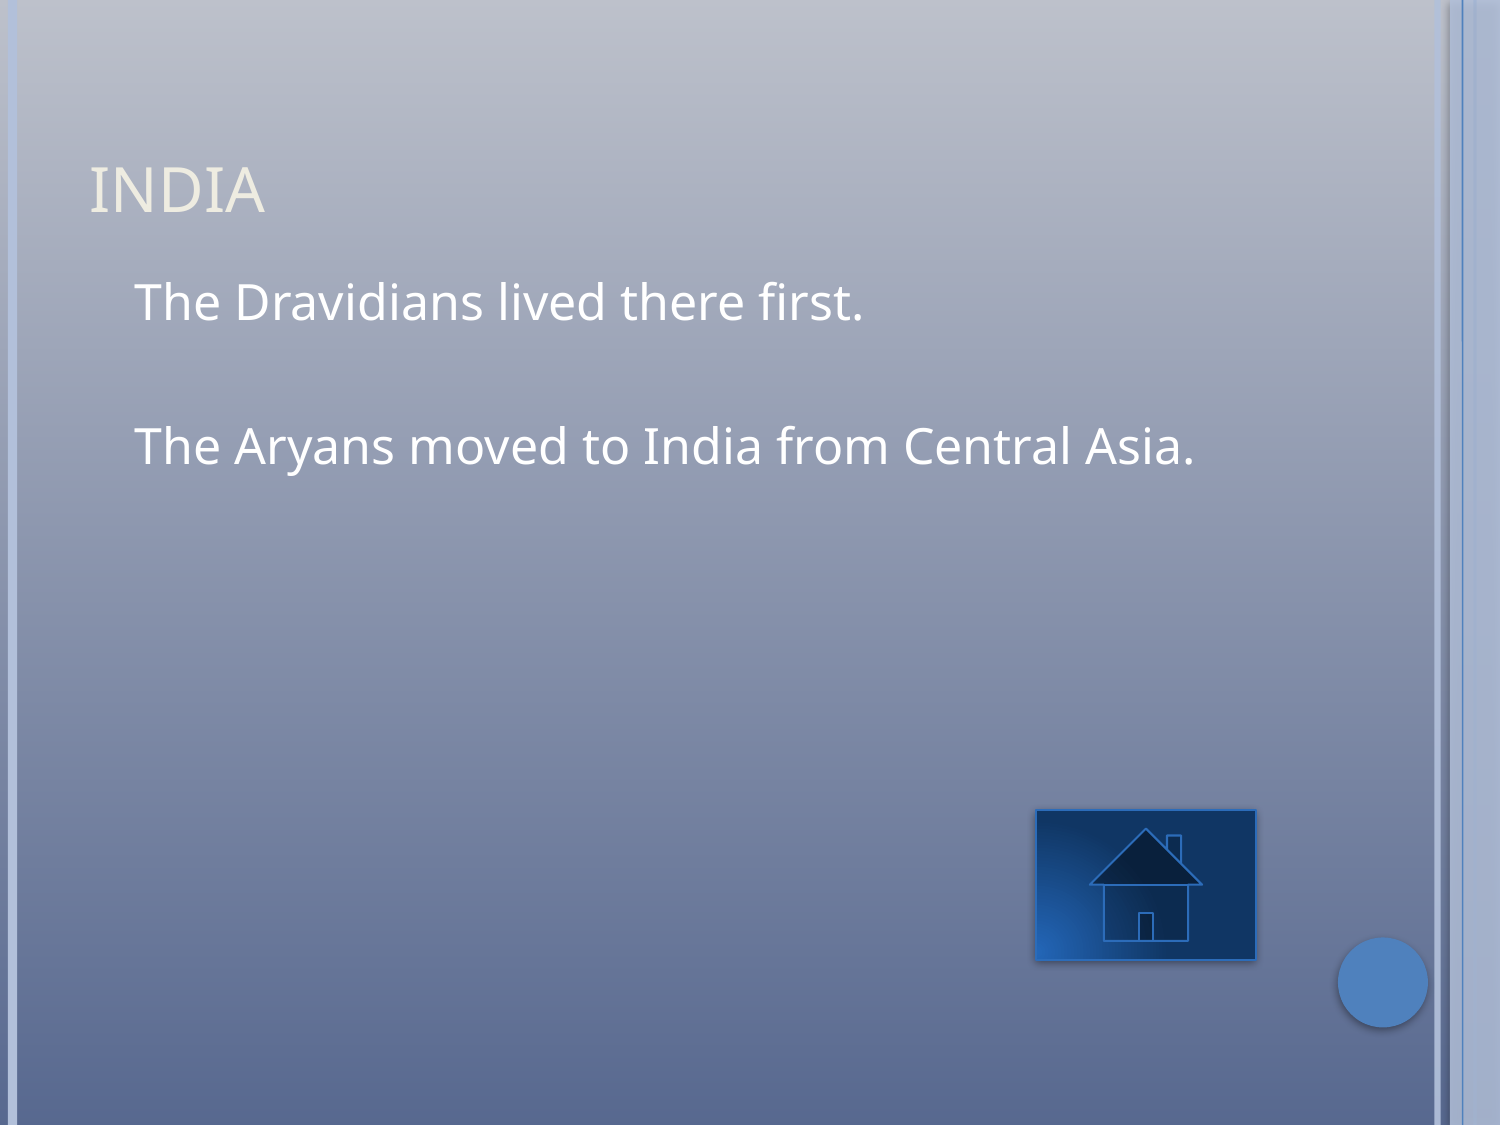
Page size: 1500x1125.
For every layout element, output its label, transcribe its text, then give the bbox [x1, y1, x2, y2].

title India [75, 45, 1300, 233]
text_box [1035, 809, 1257, 961]
list The Dravidians lived there first. The Aryans moved to India from Central Asia. [75, 262, 1300, 1062]
